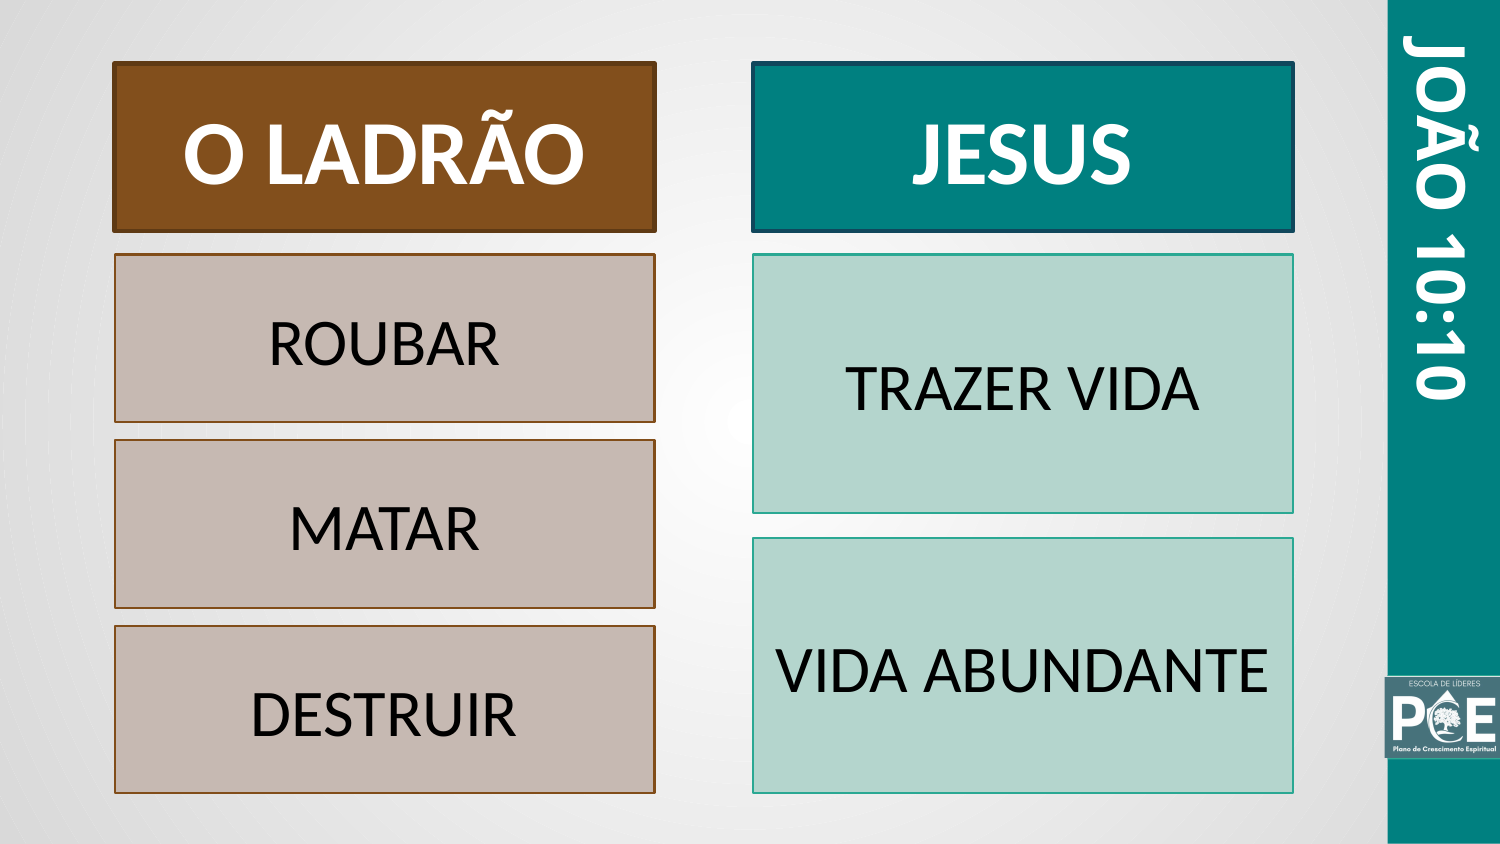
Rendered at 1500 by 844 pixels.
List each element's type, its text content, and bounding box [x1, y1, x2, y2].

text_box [114, 439, 655, 609]
text_box JOÃO 10:10 [1397, 34, 1492, 411]
picture [1384, 676, 1500, 758]
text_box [114, 625, 655, 794]
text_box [114, 254, 655, 423]
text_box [752, 63, 1294, 232]
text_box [114, 63, 655, 232]
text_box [752, 254, 1294, 514]
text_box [752, 537, 1294, 794]
